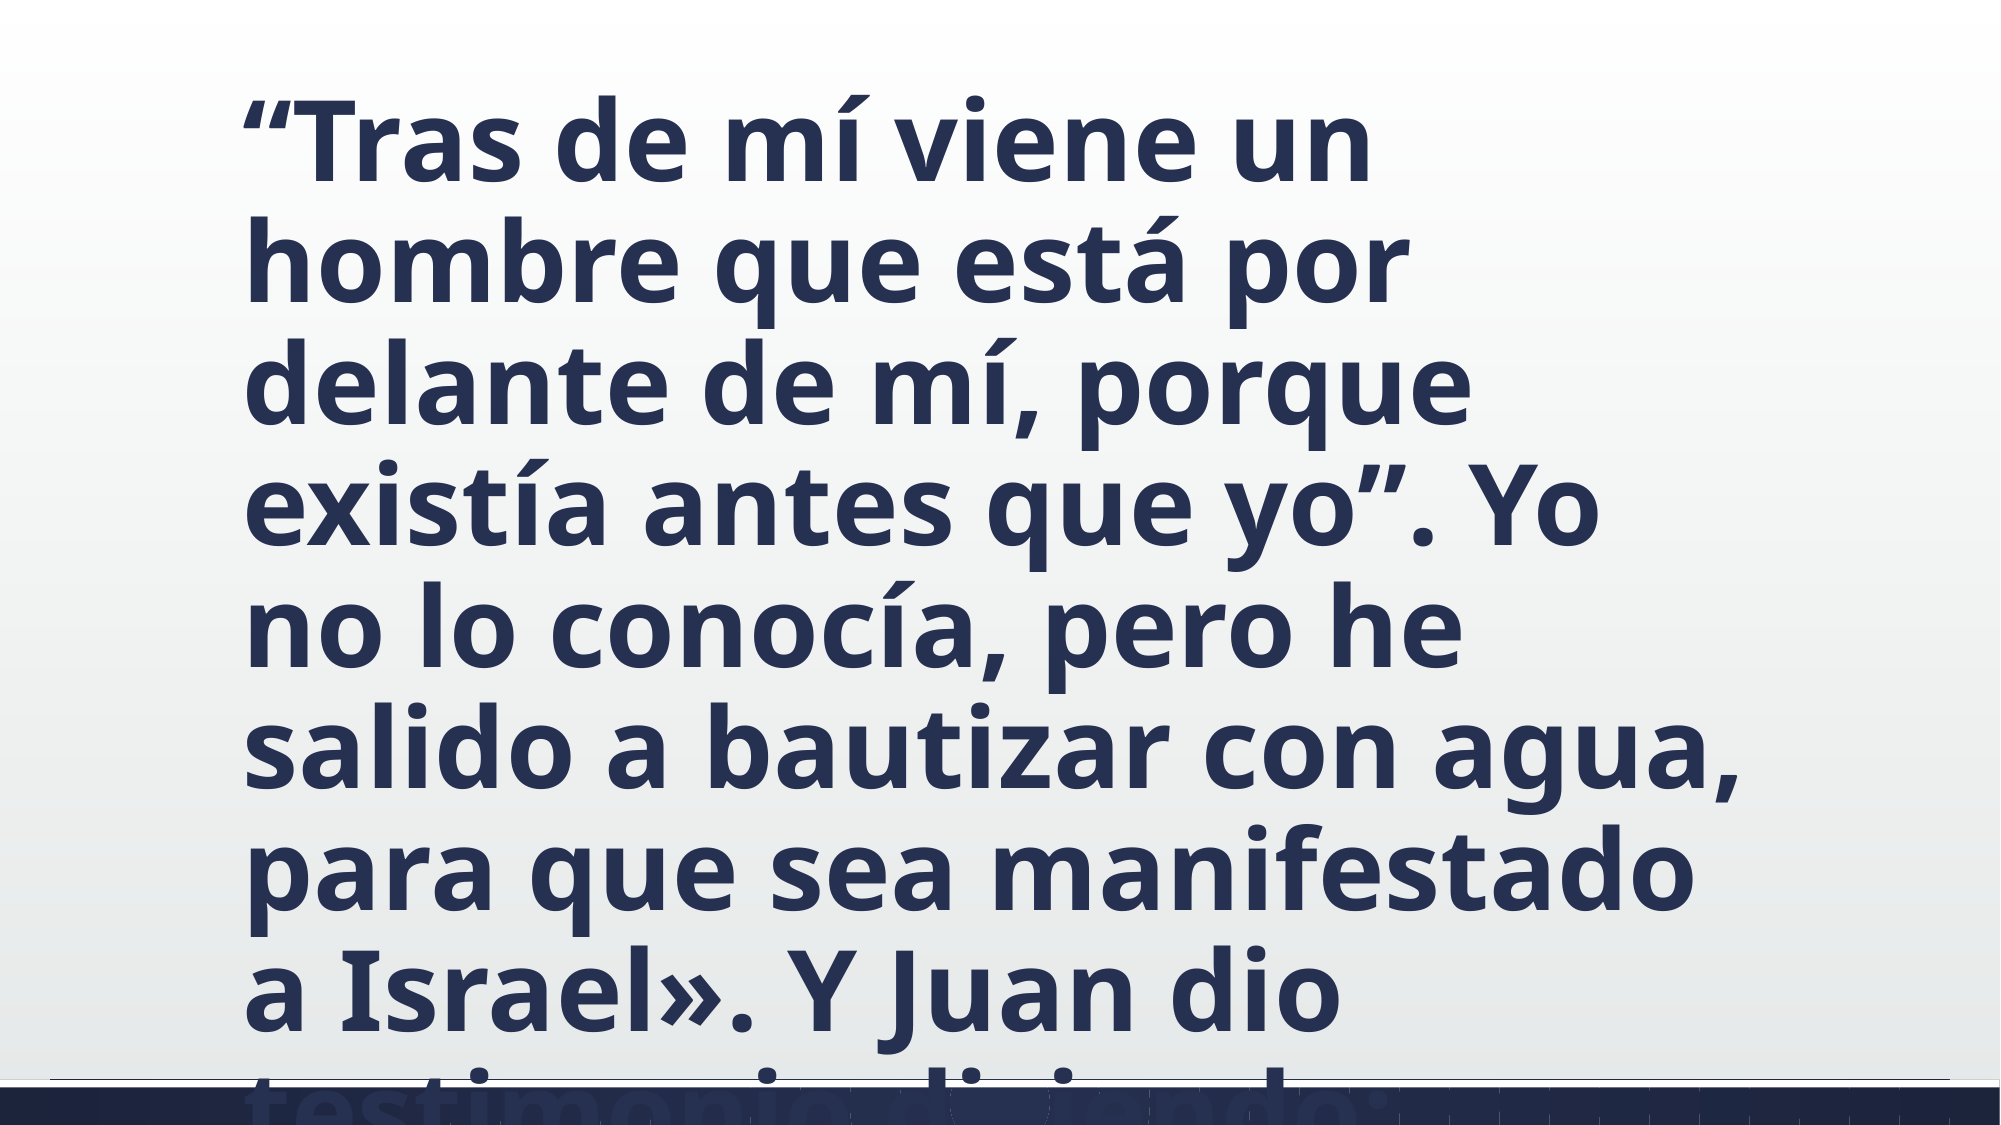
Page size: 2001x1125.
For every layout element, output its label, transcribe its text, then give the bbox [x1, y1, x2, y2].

list “Tras de mí viene un hombre que está por delante de mí, porque existía antes que yo”. Yo no lo conocía, pero he salido a bautizar con agua, para que sea manifestado a Israel». Y Juan dio testimonio diciendo: [219, 76, 1780, 990]
